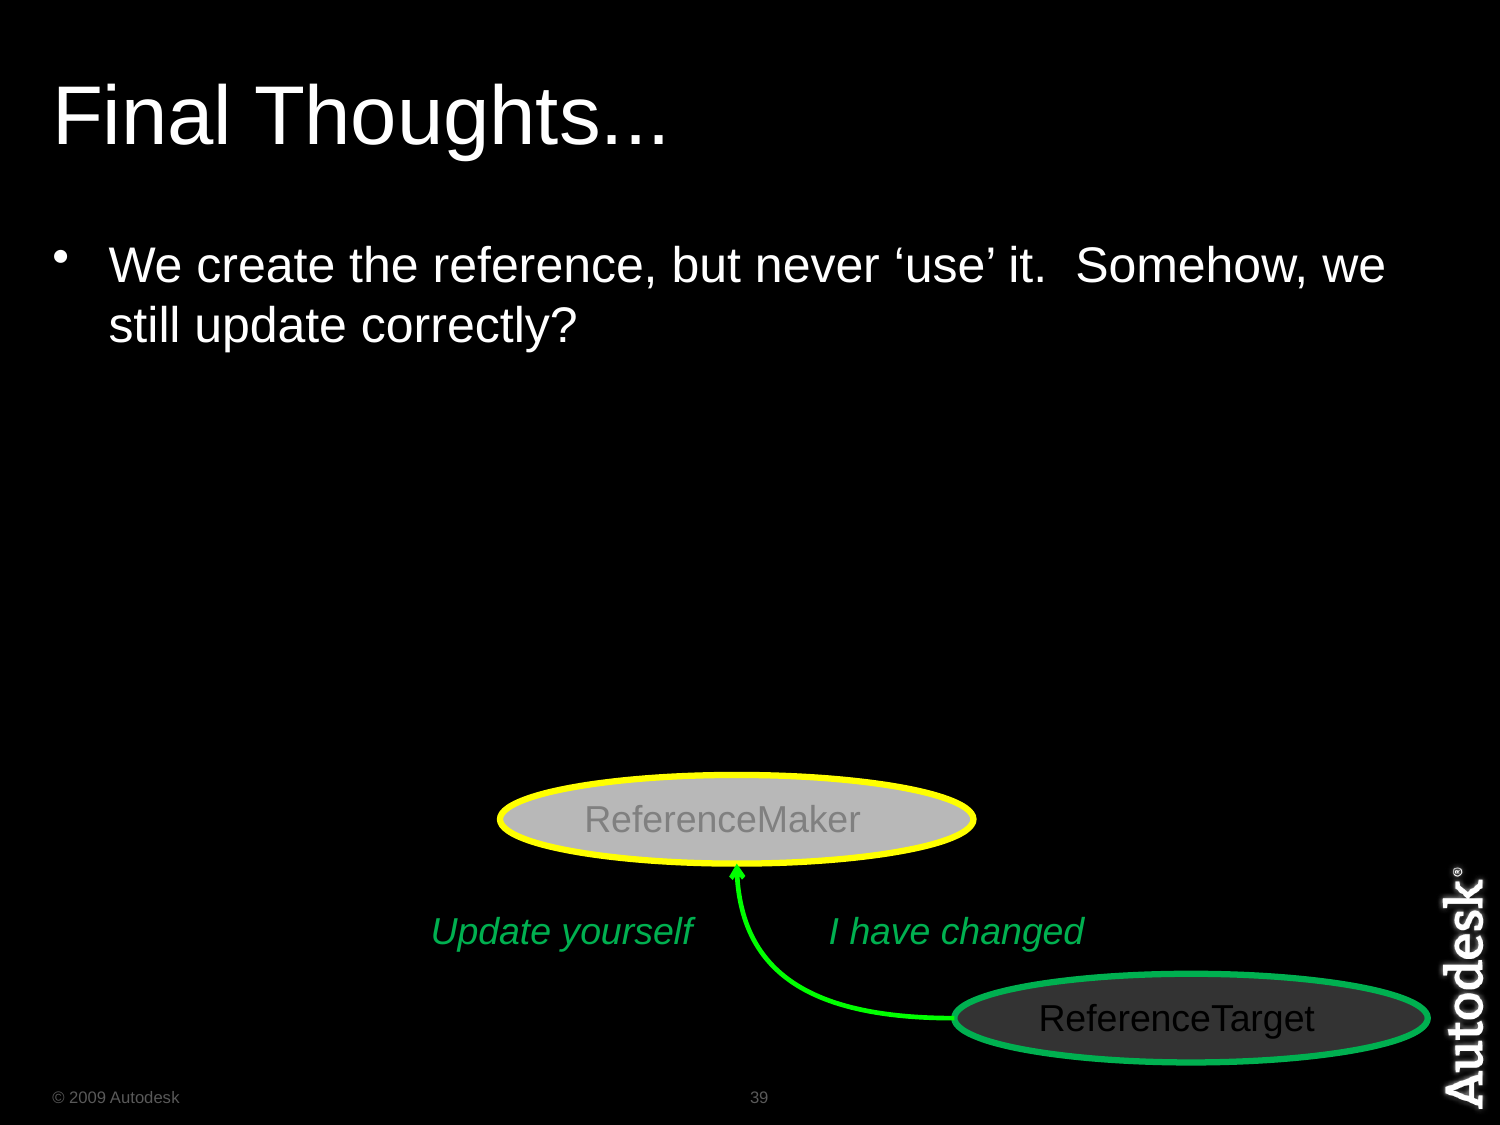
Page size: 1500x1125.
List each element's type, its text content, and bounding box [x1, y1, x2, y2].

text_box ReferenceTarget [953, 970, 1431, 1066]
text_box Update yourself I have changed [415, 899, 731, 960]
text_box Update yourself I have changed [960, 899, 1100, 960]
list We create the reference, but never ‘use’ it. Somehow, we still update correctly? [52, 231, 1401, 1073]
title Final Thoughts... [52, 22, 1401, 211]
text_box ReferenceMaker [496, 771, 977, 867]
picture [1402, 0, 1500, 1125]
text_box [736, 863, 955, 1019]
